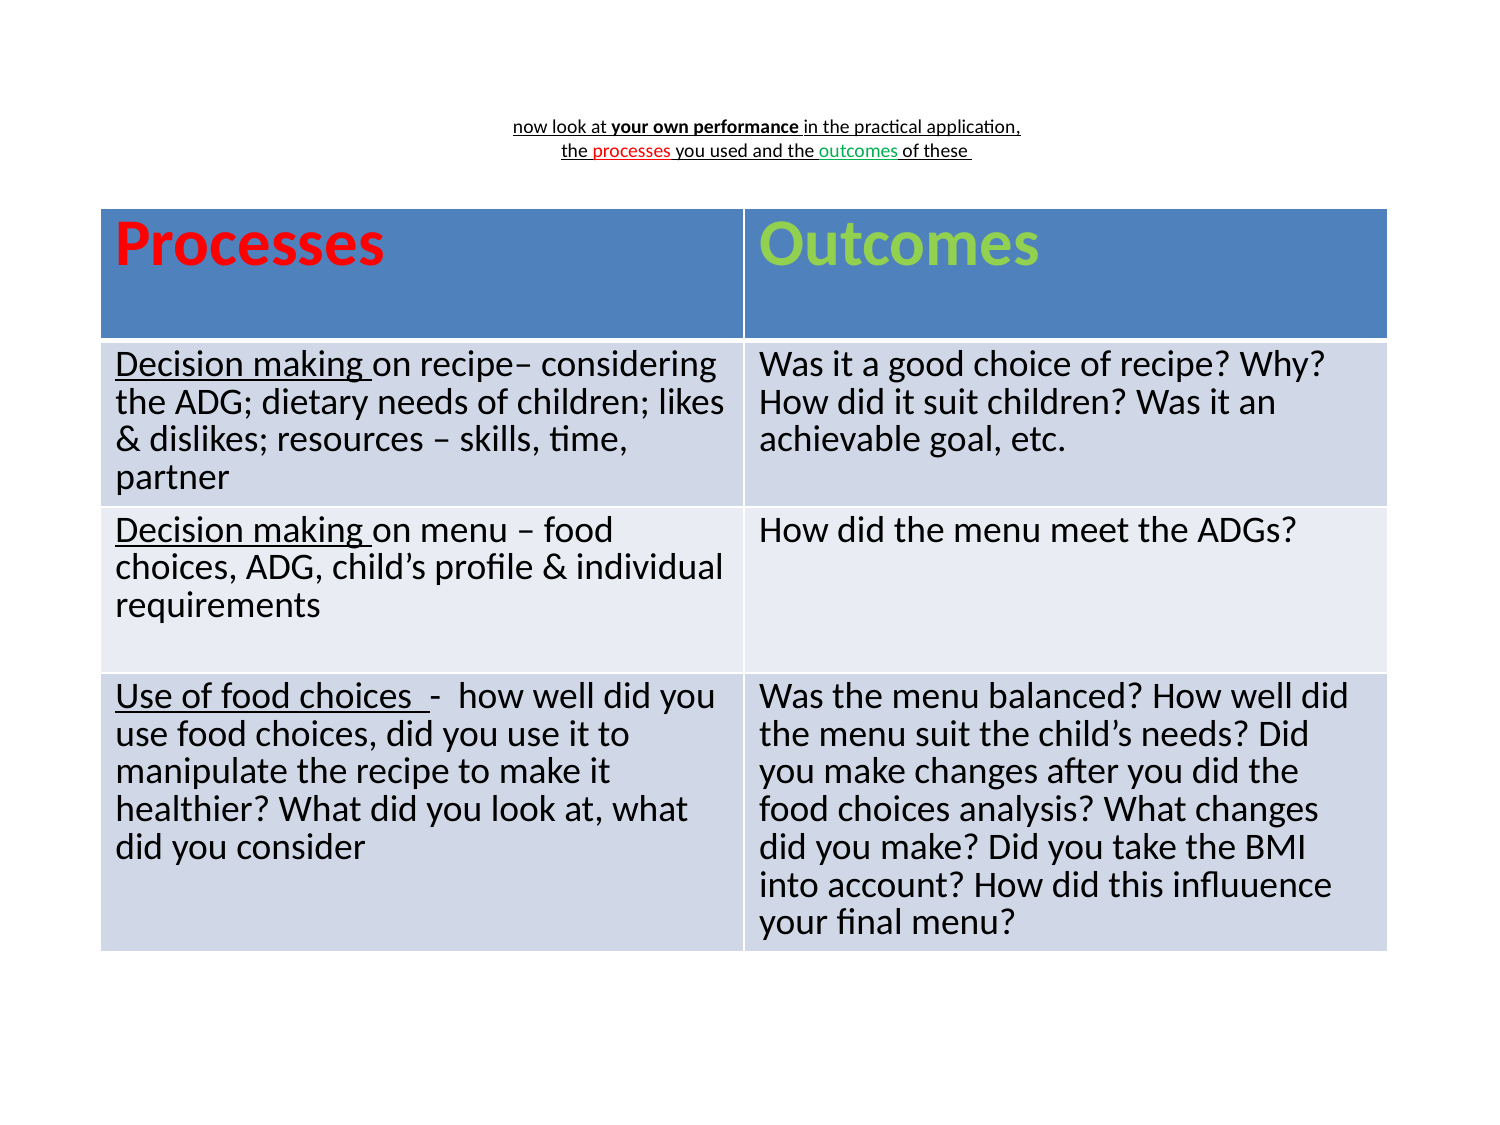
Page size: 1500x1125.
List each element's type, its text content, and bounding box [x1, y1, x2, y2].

table_header Processes [101, 209, 743, 338]
table_header Outcomes [745, 209, 1387, 338]
table_cell How did the menu meet the ADGs? [745, 508, 1387, 672]
title now look at your own performance in the practical application, the processes you used and the outcomes of these [75, 78, 1459, 209]
table_cell Decision making on menu – food choices, ADG, child’s profile & individual requirements [101, 508, 743, 672]
table_cell Was it a good choice of recipe? Why? How did it suit children? Was it an achievable goal, etc. [745, 343, 1387, 506]
table_cell Decision making on recipe– considering the ADG; dietary needs of children; likes & dislikes; resources – skills, time, partner [101, 343, 743, 506]
table_cell Was the menu balanced? How well did the menu suit the child’s needs? Did you make changes after you did the food choices analysis? What changes did you make? Did you take the BMI into account? How did this influuence your final menu? [745, 674, 1387, 951]
table_cell Use of food choices - how well did you use food choices, did you use it to manipulate the recipe to make it healthier? What did you look at, what did you consider [101, 674, 743, 951]
